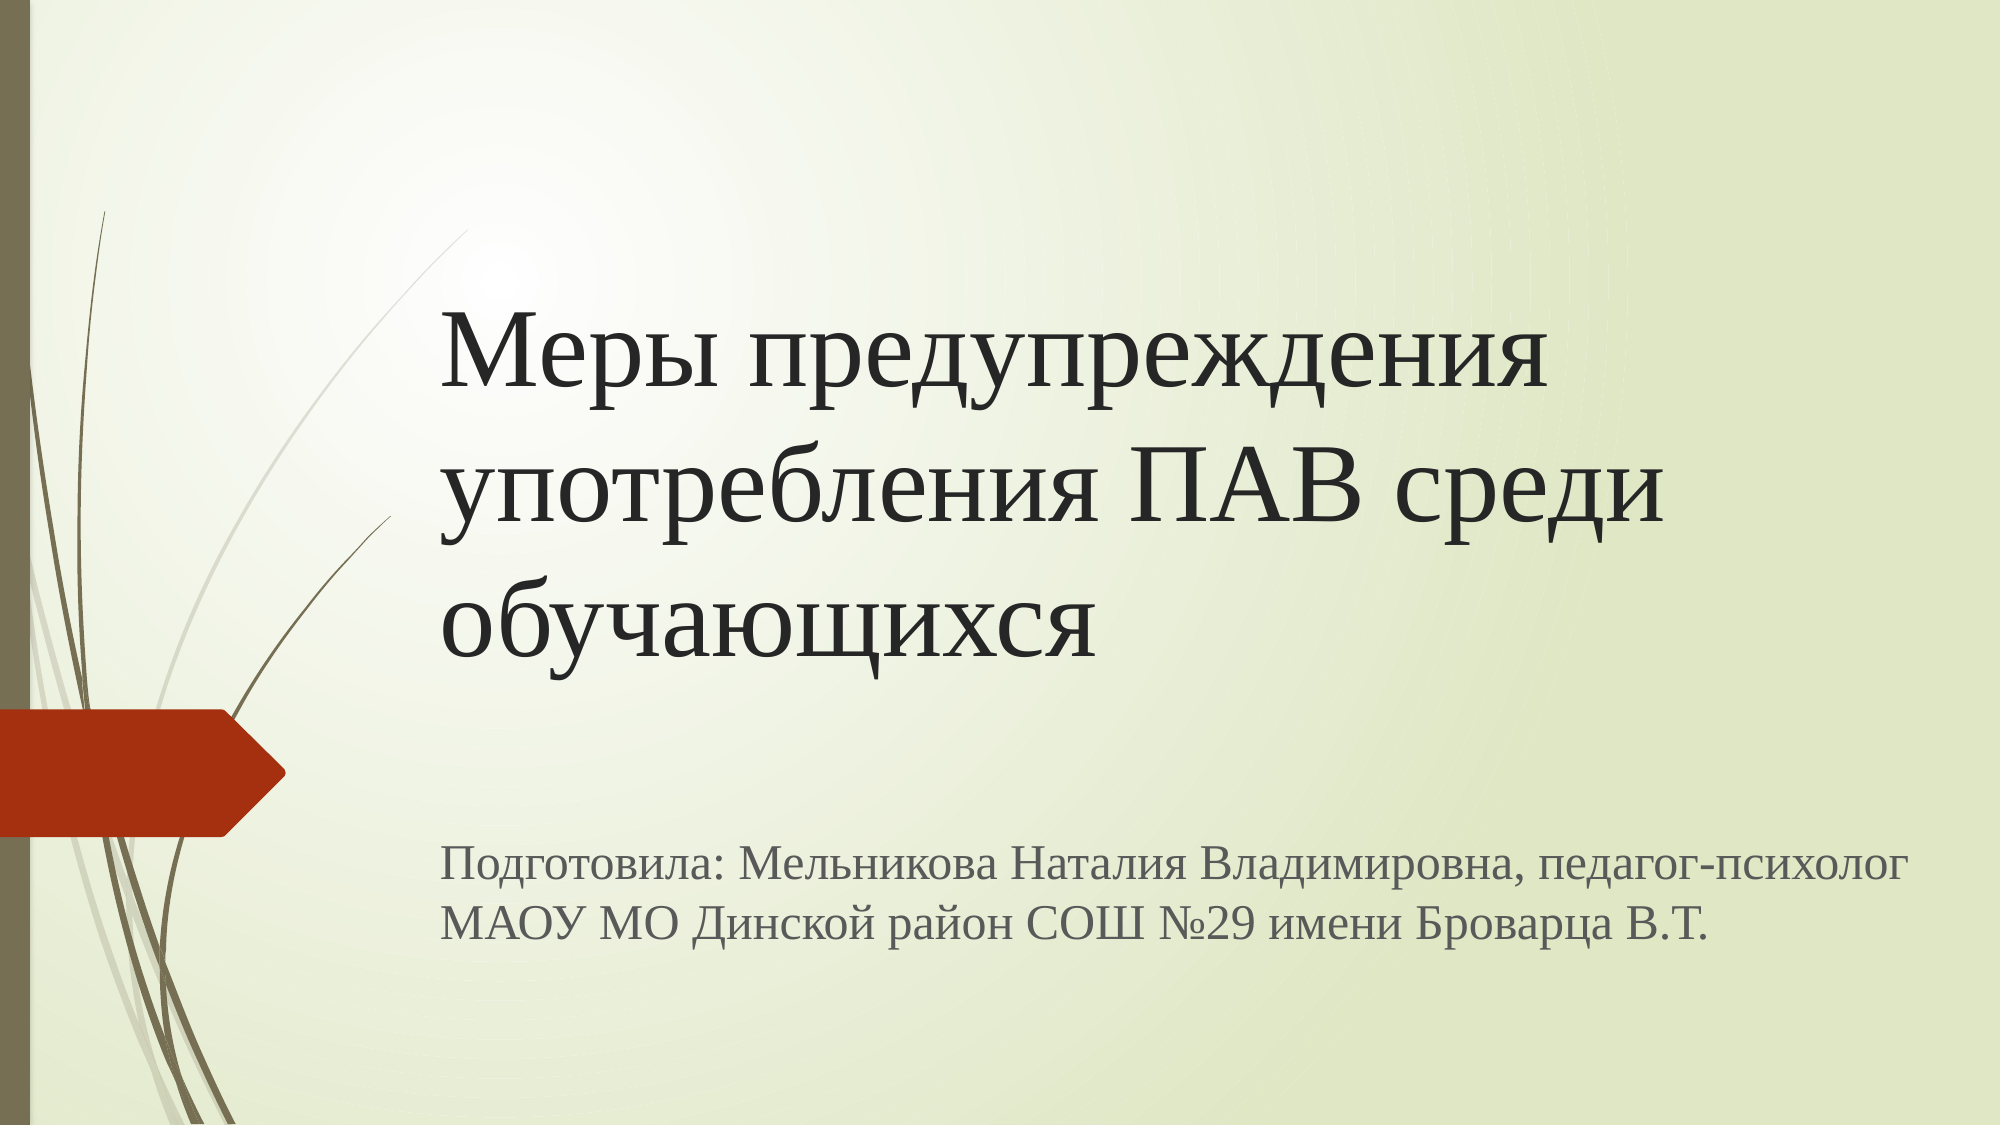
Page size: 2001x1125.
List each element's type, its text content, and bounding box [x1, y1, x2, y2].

subtitle Подготовила: Мельникова Наталия Владимировна, педагог-психолог МАОУ МО Динской район СОШ №29 имени Броварца В.Т. [424, 821, 1958, 1007]
title Меры предупреждения употребления ПАВ среди обучающихся [424, 226, 1888, 687]
